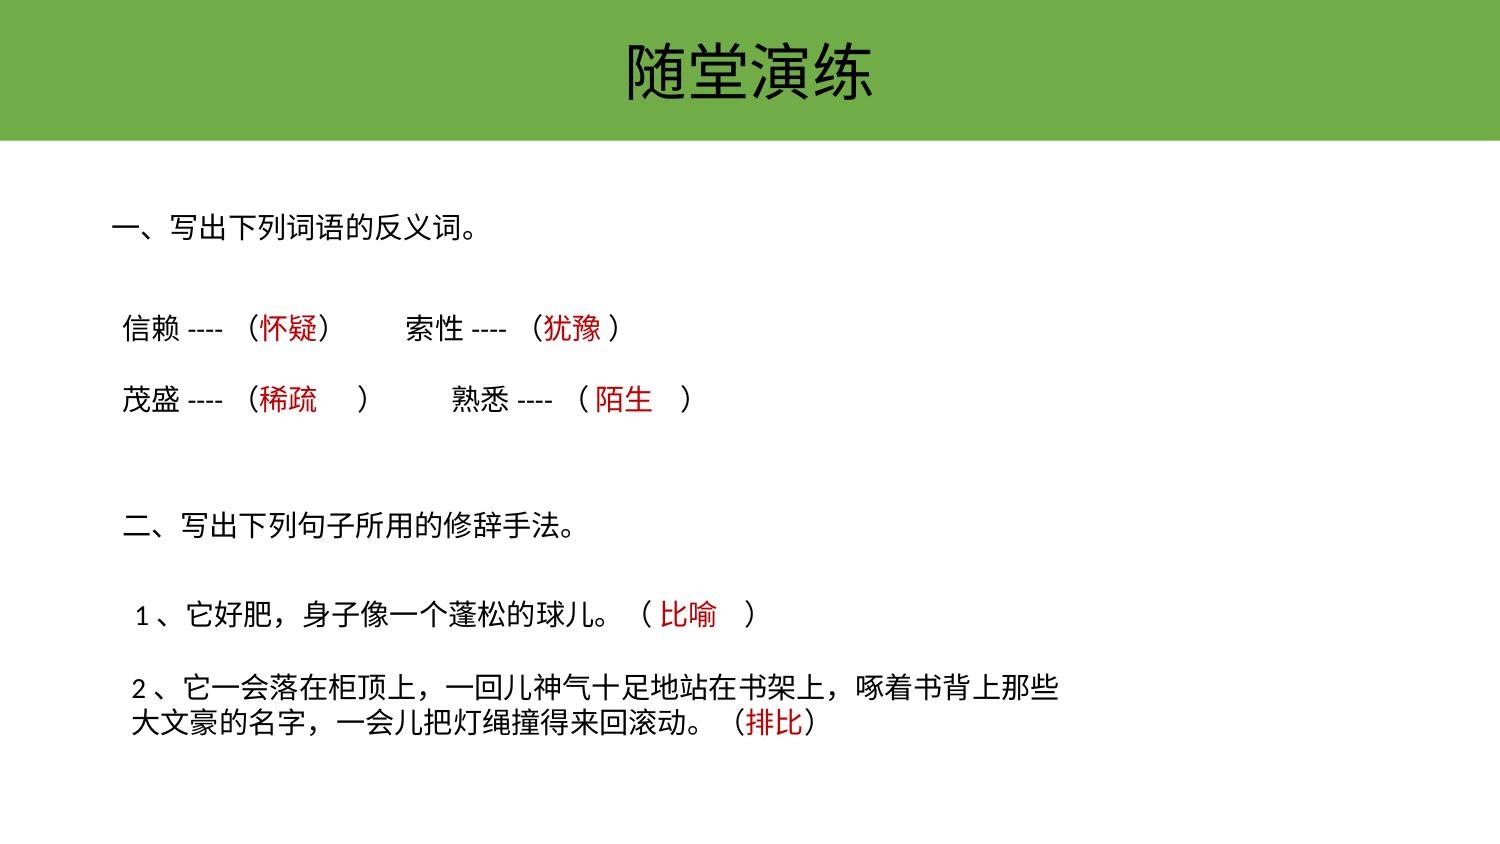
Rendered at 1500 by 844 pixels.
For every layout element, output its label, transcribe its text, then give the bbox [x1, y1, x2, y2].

text_box 二、写出下列句子所用的修辞手法。 [110, 502, 665, 549]
text_box 随堂演练 [0, 0, 1500, 142]
text_box 1、它好肥，身子像一个蓬松的球儿。（ 比喻 ） [123, 590, 809, 637]
text_box 一、写出下列词语的反义词。 [99, 203, 832, 251]
text_box 信赖----（怀疑） 索性----（犹豫 ） 茂盛----（稀疏 ） 熟悉----（ 陌生 ） [110, 305, 822, 422]
text_box 2、它一会落在柜顶上，一回儿神气十足地站在书架上，啄着书背上那些大文豪的名字，一会儿把灯绳撞得来回滚动。（排比） [120, 664, 1098, 746]
